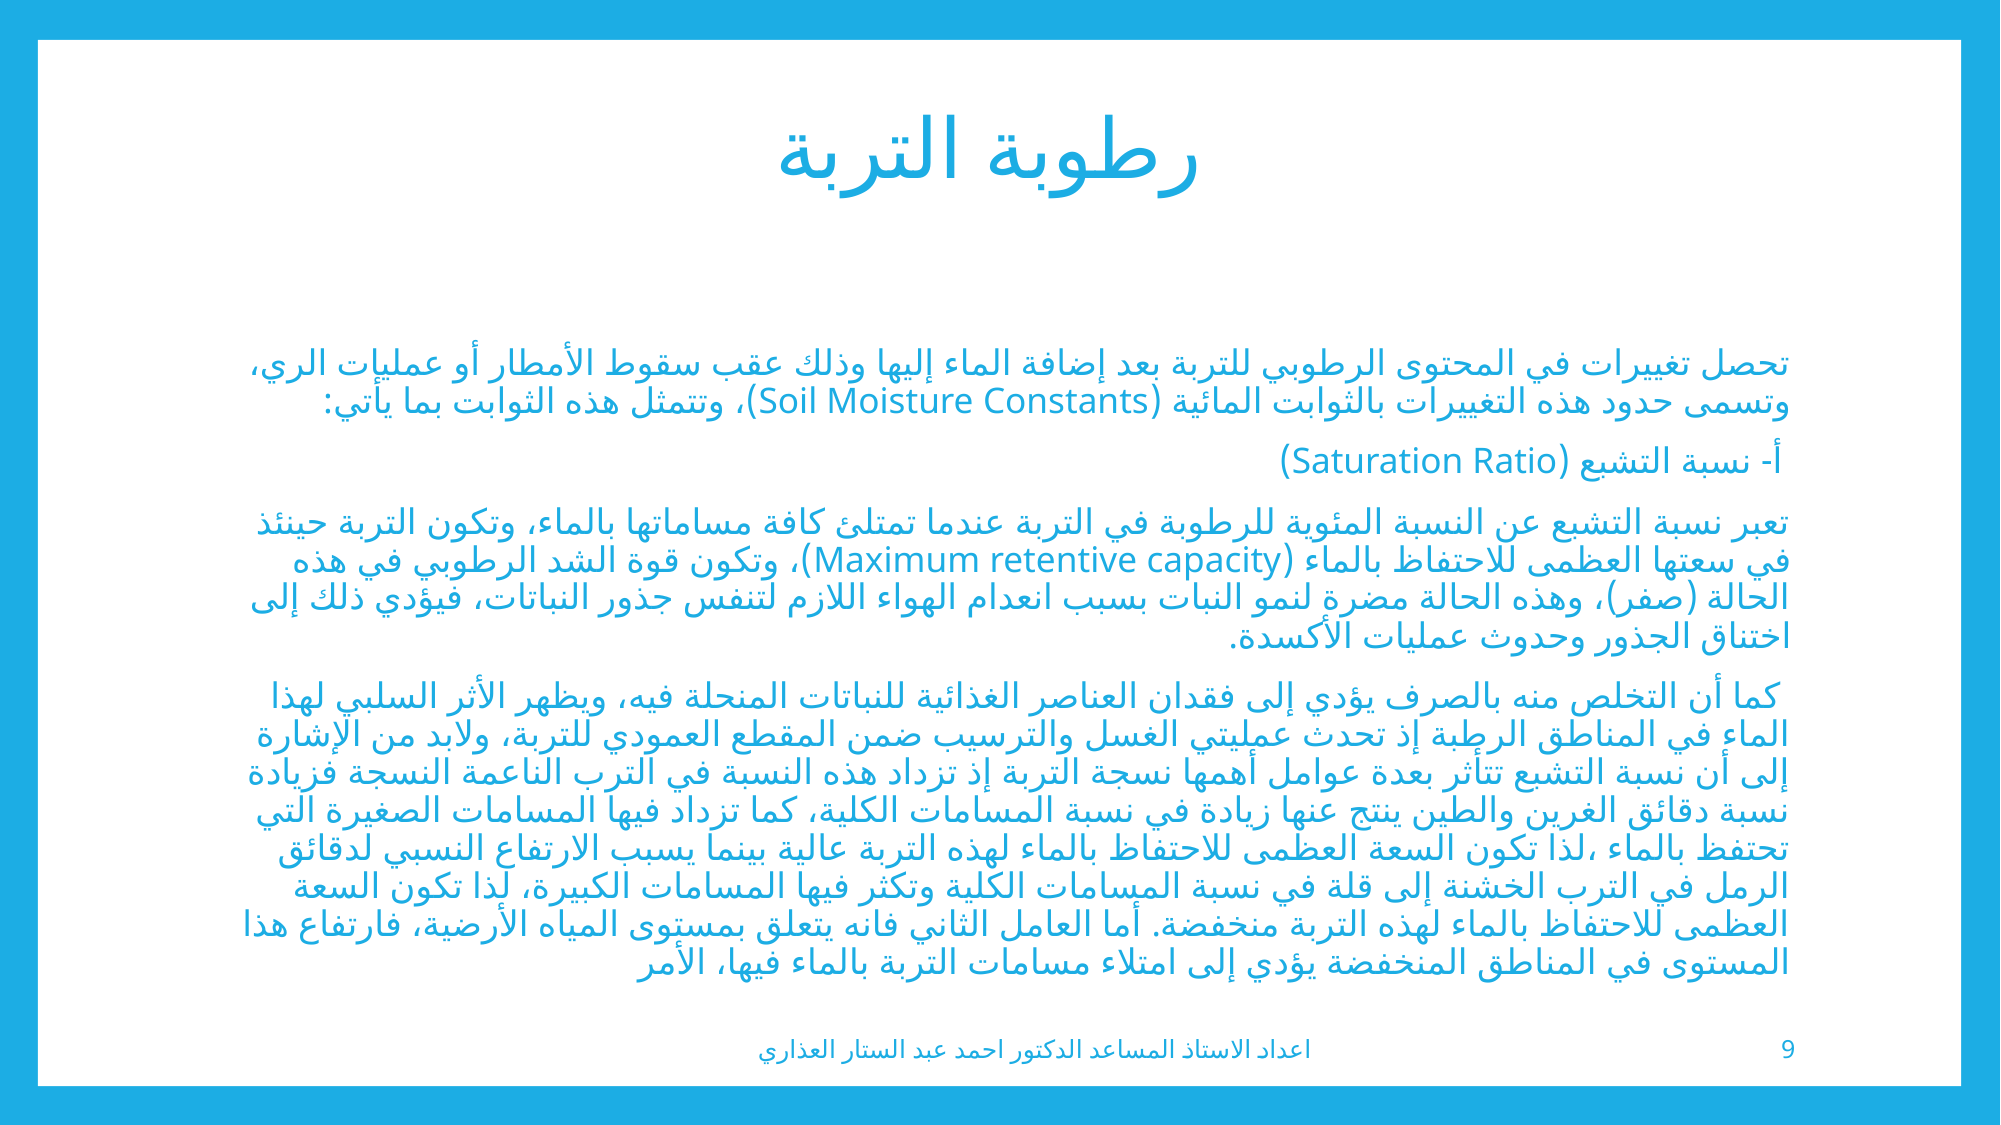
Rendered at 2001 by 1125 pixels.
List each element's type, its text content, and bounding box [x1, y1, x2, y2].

title رطوبة التربة [760, 85, 1240, 219]
slide_number 9 [1530, 1020, 1811, 1081]
footer اعداد الاستاذ المساعد الدكتور احمد عبد الستار العذاري [647, 1020, 1422, 1081]
list تحصل تغييرات في المحتوى الرطوبي للتربة بعد إضافة الماء إليها وذلك عقب سقوط الأمطار أو عمليات الري، وتسمى حدود هذه التغييرات بالثوابت المائية (Soil Moisture Constants)، وتتمثل هذه الثوابت بما يأتي: أ- نسبة التشبع (Saturation Ratio) تعبر نسبة التشبع عن النسبة المئوية للرطوبة في التربة عندما تمتلئ كافة مساماتها بالماء، وتكون التربة حينئذ في سعتها العظمى للاحتفاظ بالماء (Maximum retentive capacity)، وتكون قوة الشد الرطوبي في هذه الحالة (صفر)، وهذه الحالة مضرة لنمو النبات بسبب انعدام الهواء اللازم لتنفس جذور النباتات، فيؤدي ذلك إلى اختناق الجذور وحدوث عمليات الأكسدة. كما أن التخلص منه بالصرف يؤدي إلى فقدان العناصر الغذائية للنباتات المنحلة فيه، ويظهر الأثر السلبي لهذا الماء في المناطق الرطبة إذ تحدث عمليتي الغسل والترسيب ضمن المقطع العمودي للتربة، ولابد من الإشارة إلى أن نسبة التشبع تتأثر بعدة عوامل أهمها نسجة التربة إذ تزداد هذه النسبة في الترب الناعمة النسجة فزيادة نسبة دقائق الغرين والطين ينتج عنها زيادة في نسبة المسامات الكلية، كما تزداد فيها المسامات الصغيرة التي تحتفظ بالماء ،لذا تكون السعة العظمى للاحتفاظ بالماء لهذه التربة عالية بينما يسبب الارتفاع النسبي لدقائق الرمل في الترب الخشنة إلى قلة في نسبة المسامات الكلية وتكثر فيها المسامات الكبيرة، لذا تكون السعة العظمى للاحتفاظ بالماء لهذه التربة منخفضة. أما العامل الثاني فانه يتعلق بمستوى المياه الأرضية، فارتفاع هذا المستوى في المناطق المنخفضة يؤدي إلى امتلاء مسامات التربة بالماء فيها، الأمر [187, 337, 1808, 1000]
